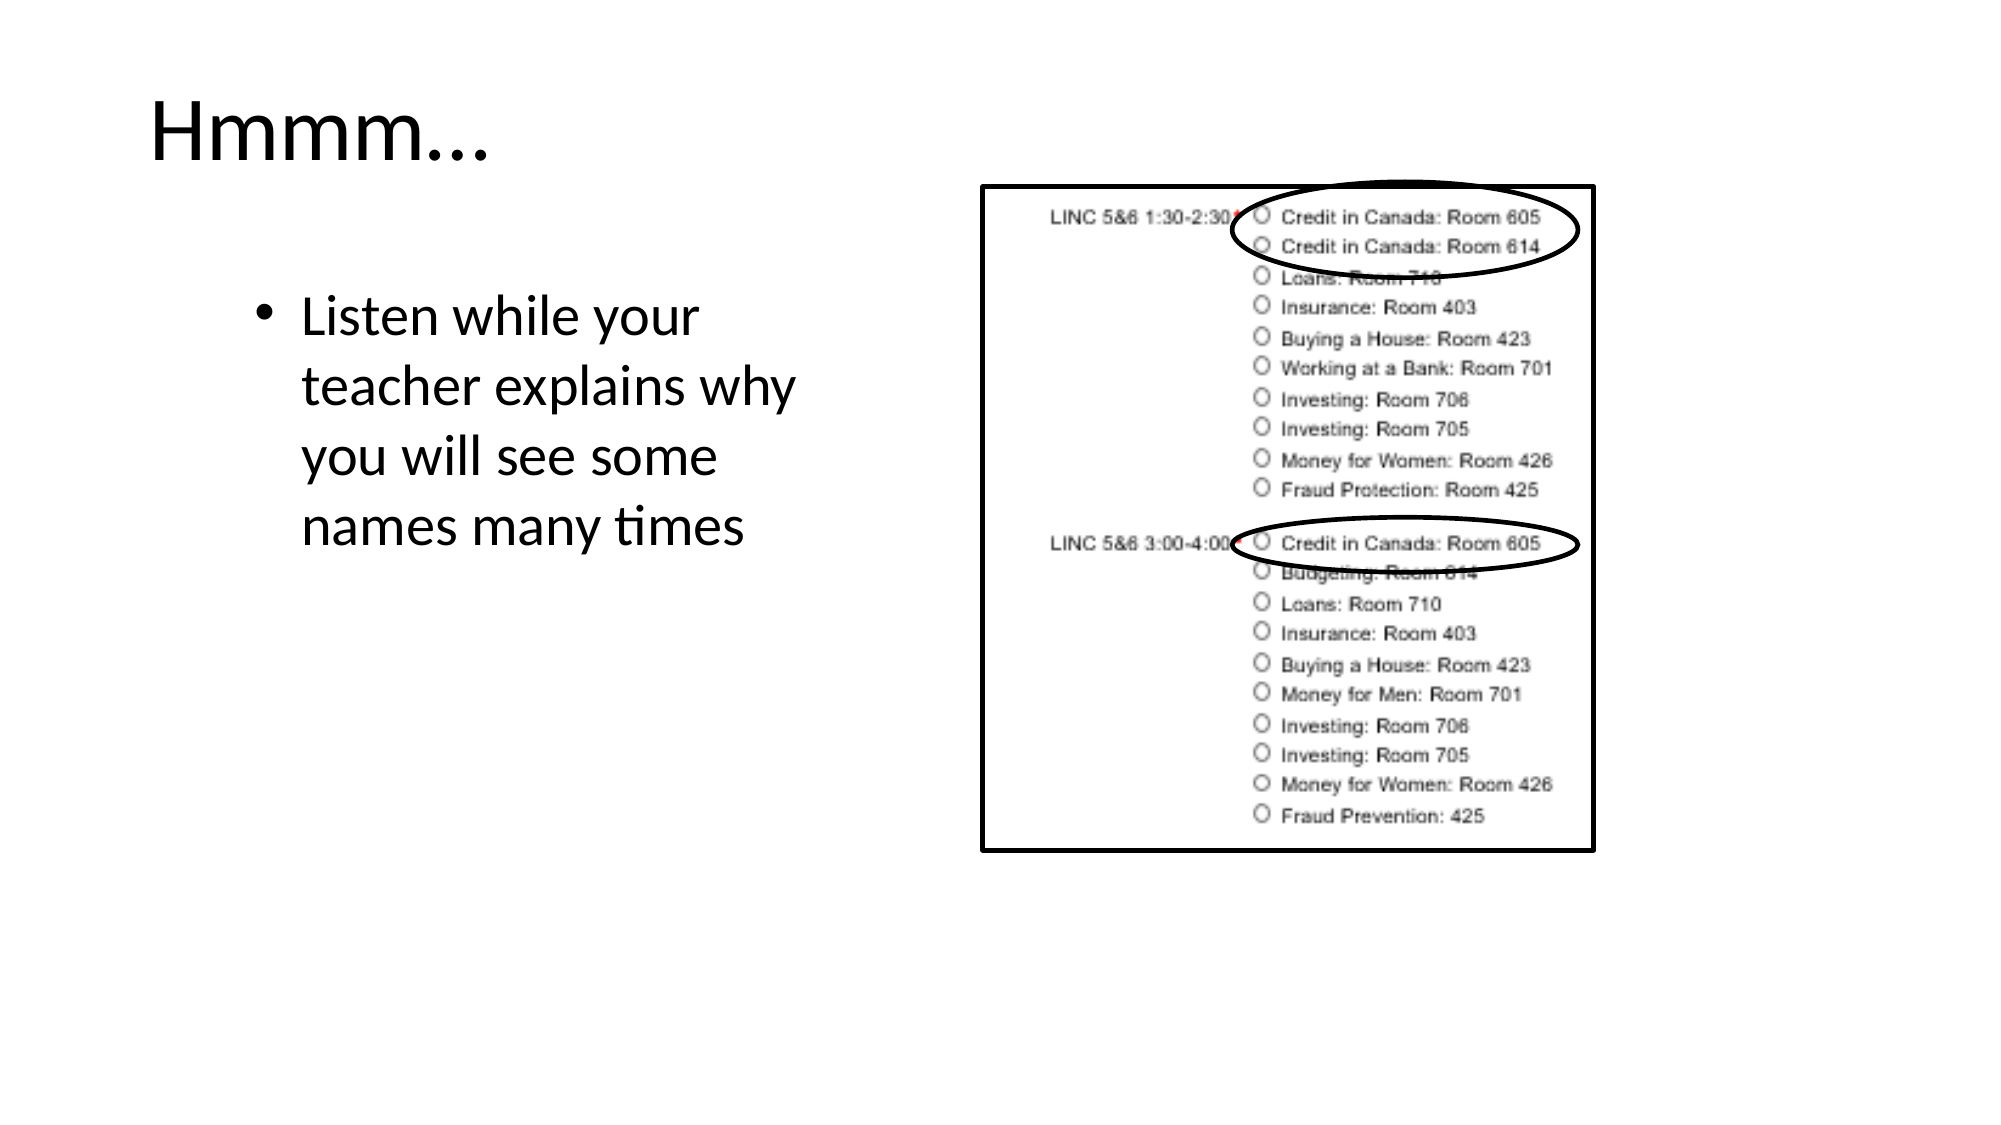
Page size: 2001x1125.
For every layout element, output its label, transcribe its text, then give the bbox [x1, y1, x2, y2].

text_box Listen while your teacher explains why you will see some names many times [239, 269, 828, 680]
title Hmmm… [134, 72, 1860, 190]
text_box [1307, 180, 1503, 189]
picture [984, 189, 1592, 848]
